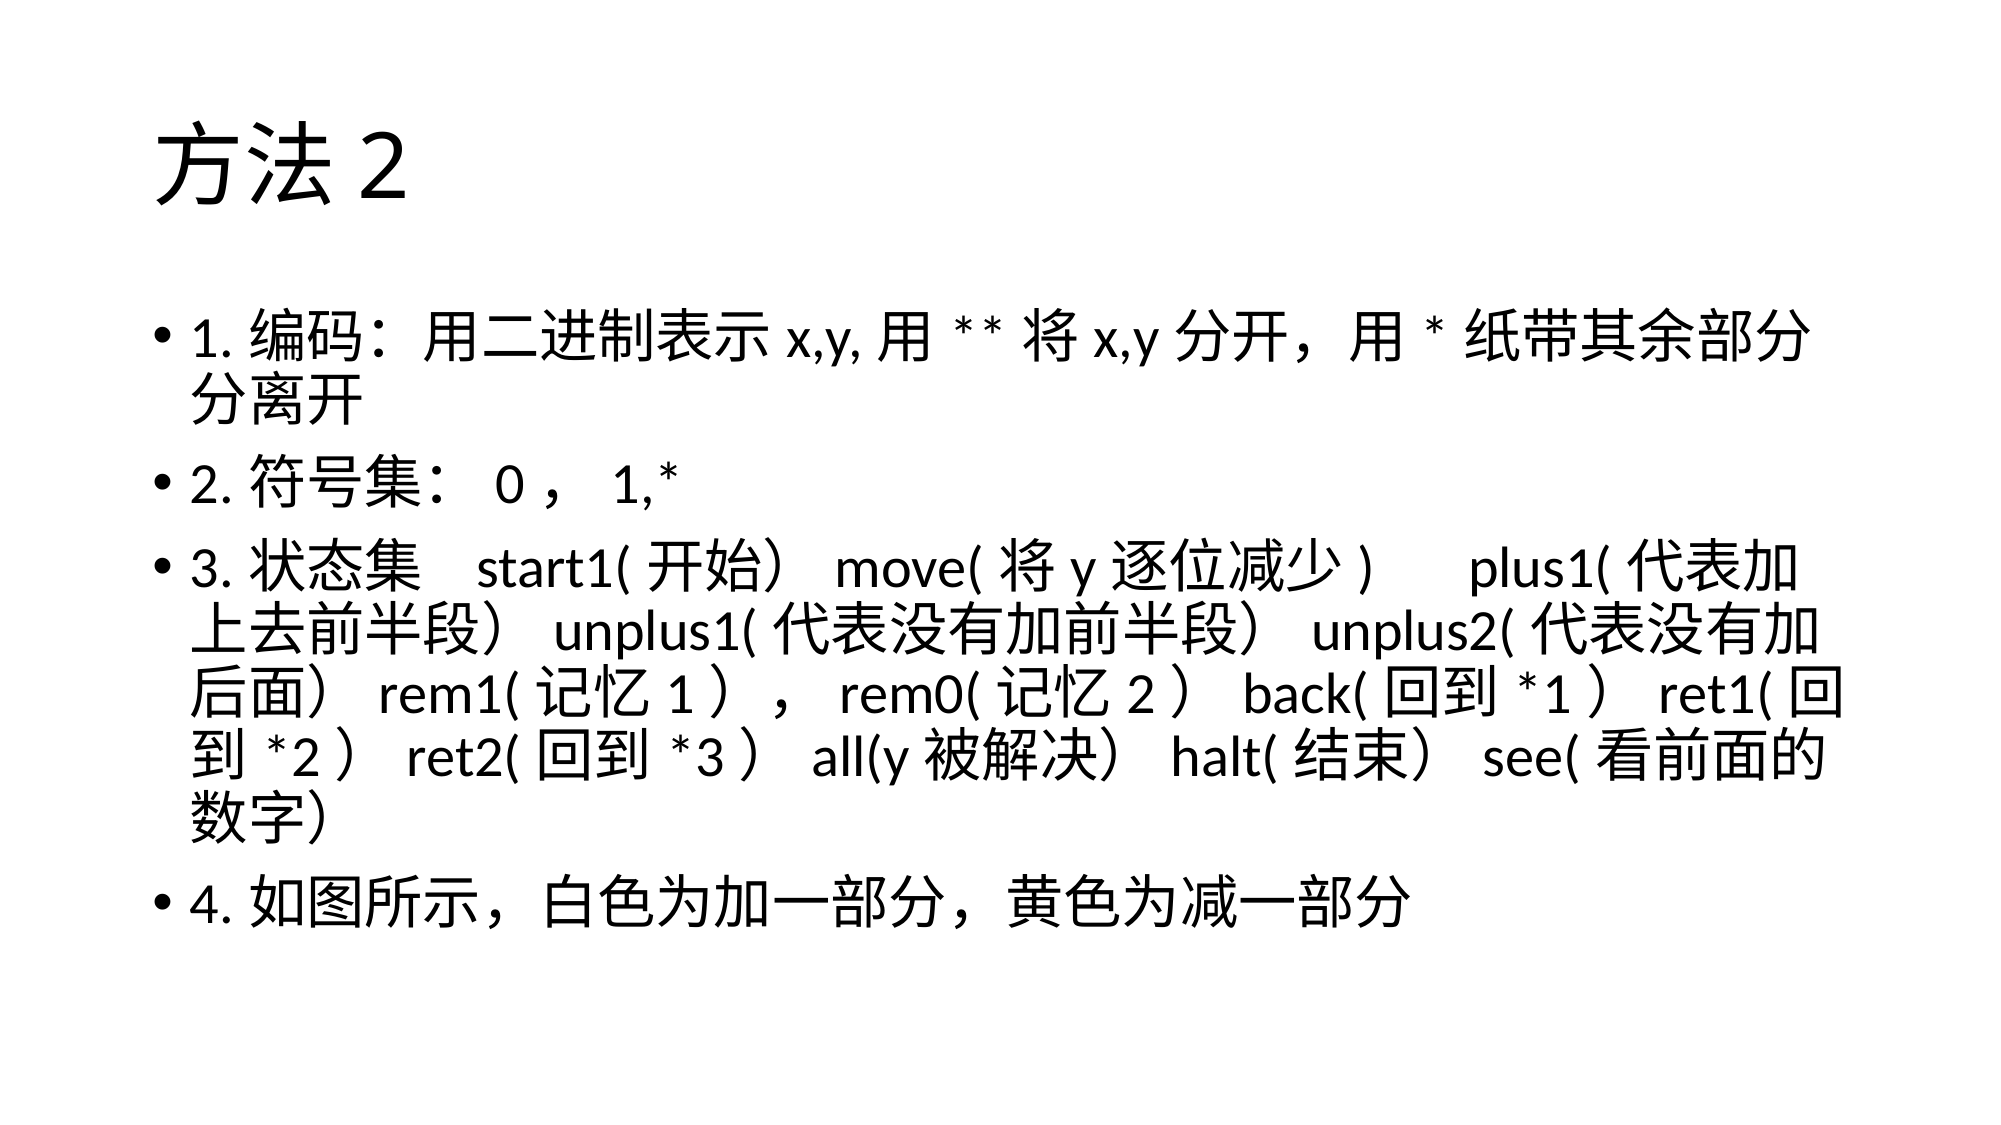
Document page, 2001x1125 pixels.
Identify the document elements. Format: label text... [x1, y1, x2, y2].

title 方法2 [137, 59, 1863, 278]
list 1.编码：用二进制表示x,y,用**将x,y分开，用*纸带其余部分分离开 2.符号集：0，1,* 3.状态集 start1(开始）move(将y逐位减少) plus1(代表加上去前半段）unplus1(代表没有加前半段）unplus2(代表没有加后面）rem1(记忆1），rem0(记忆2）back(回到*1）ret1(回到*2）ret2(回到*3）all(y被解决）halt(结束）see(看前面的数字） 4.如图所示，白色为加一部分，黄色为减一部分 [137, 299, 1863, 1014]
